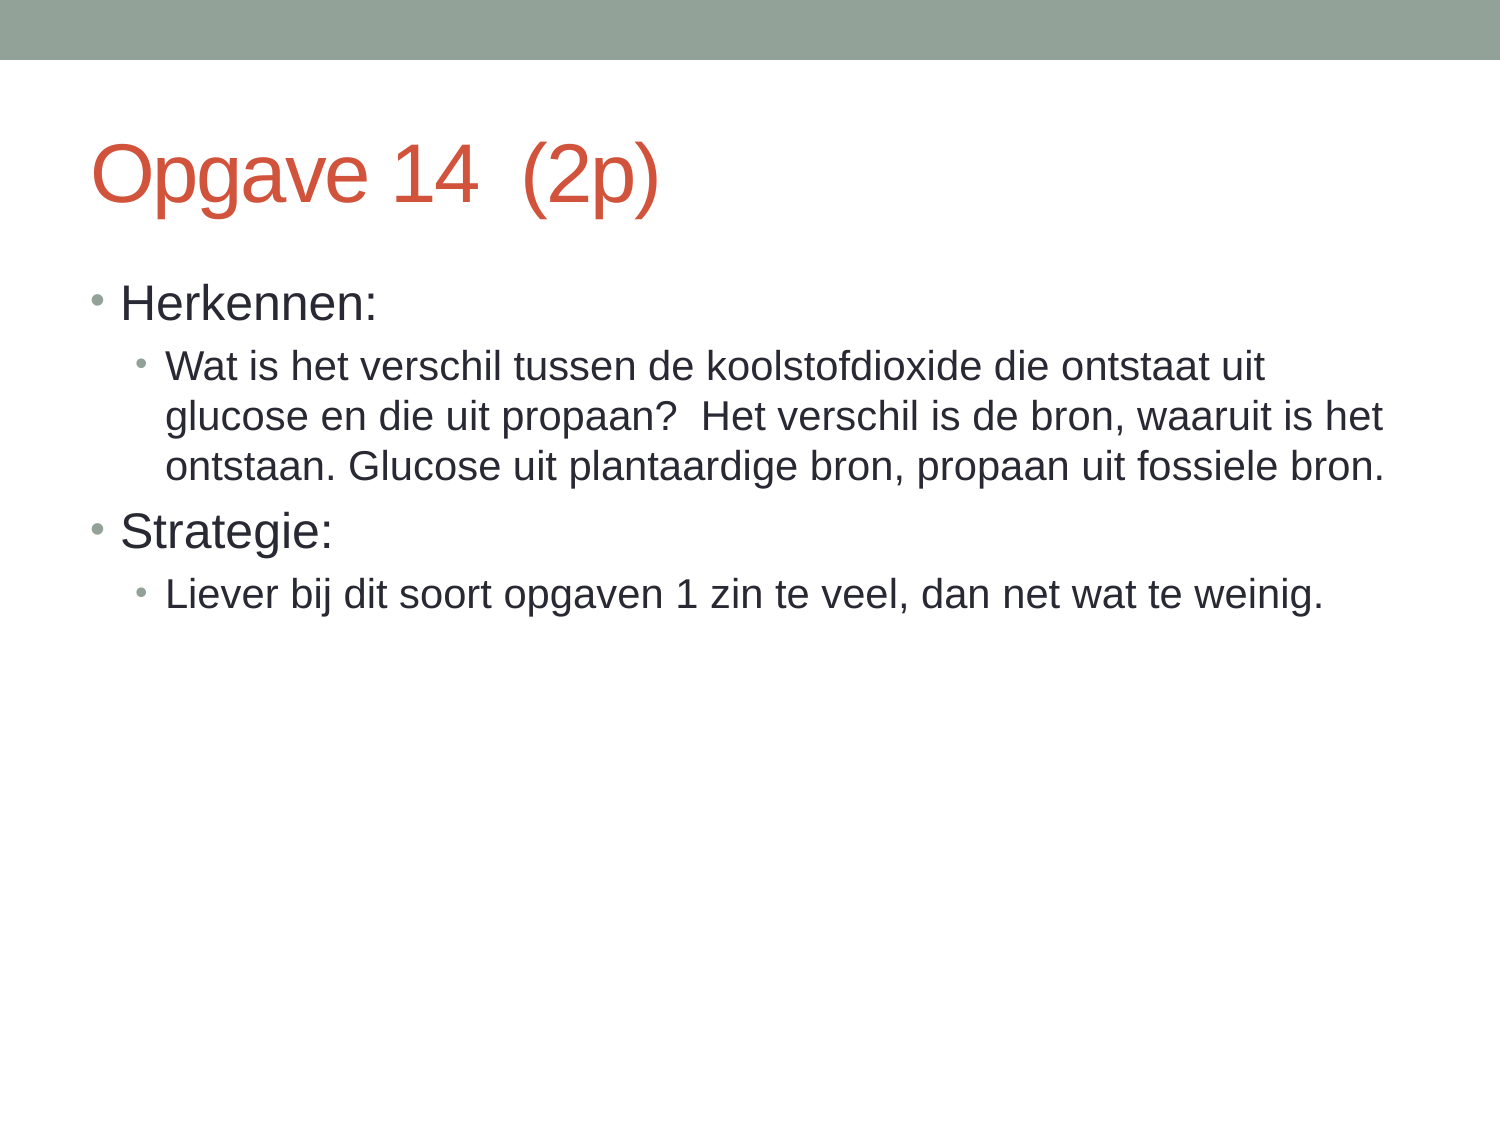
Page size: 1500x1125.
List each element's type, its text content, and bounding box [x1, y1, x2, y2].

title Opgave 14 (2p) [75, 87, 1425, 250]
list Herkennen: Wat is het verschil tussen de koolstofdioxide die ontstaat uit glucose en die uit propaan? Het verschil is de bron, waaruit is het ontstaan. Glucose uit plantaardige bron, propaan uit fossiele bron. Strategie: Liever bij dit soort opgaven 1 zin te veel, dan net wat te weinig. [75, 262, 1425, 1063]
